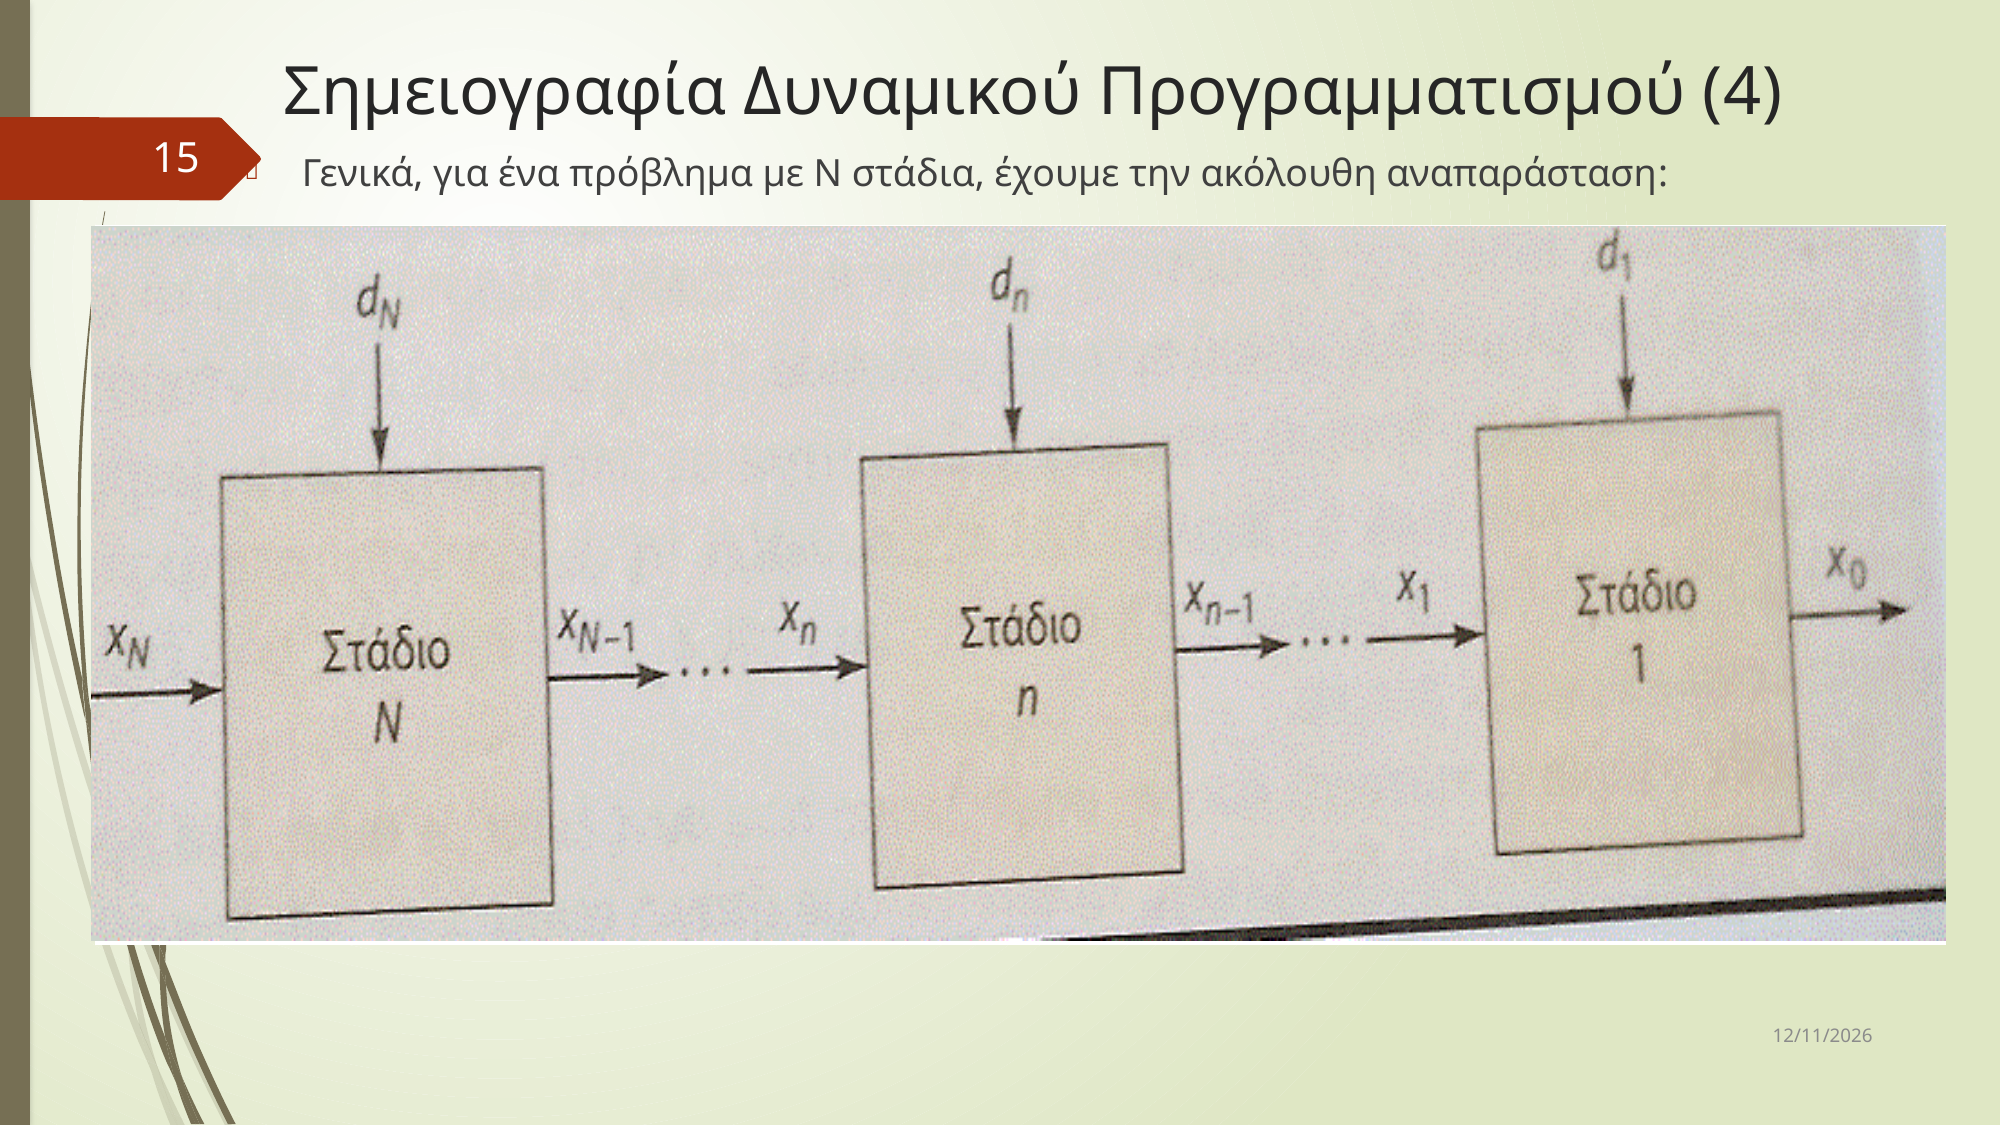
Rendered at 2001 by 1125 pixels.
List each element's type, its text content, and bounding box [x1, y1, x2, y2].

slide_number 15 [87, 129, 216, 190]
list Γενικά, για ένα πρόβλημα με Ν στάδια, έχουμε την ακόλουθη αναπαράσταση: [230, 141, 1944, 224]
list Γενικά, για ένα πρόβλημα με Ν στάδια, έχουμε την ακόλουθη αναπαράσταση: [230, 950, 1944, 1084]
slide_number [1699, 1005, 1888, 1067]
title Σημειογραφία Δυναμικού Προγραμματισμού (4) [268, 40, 1935, 137]
picture [91, 225, 1946, 941]
